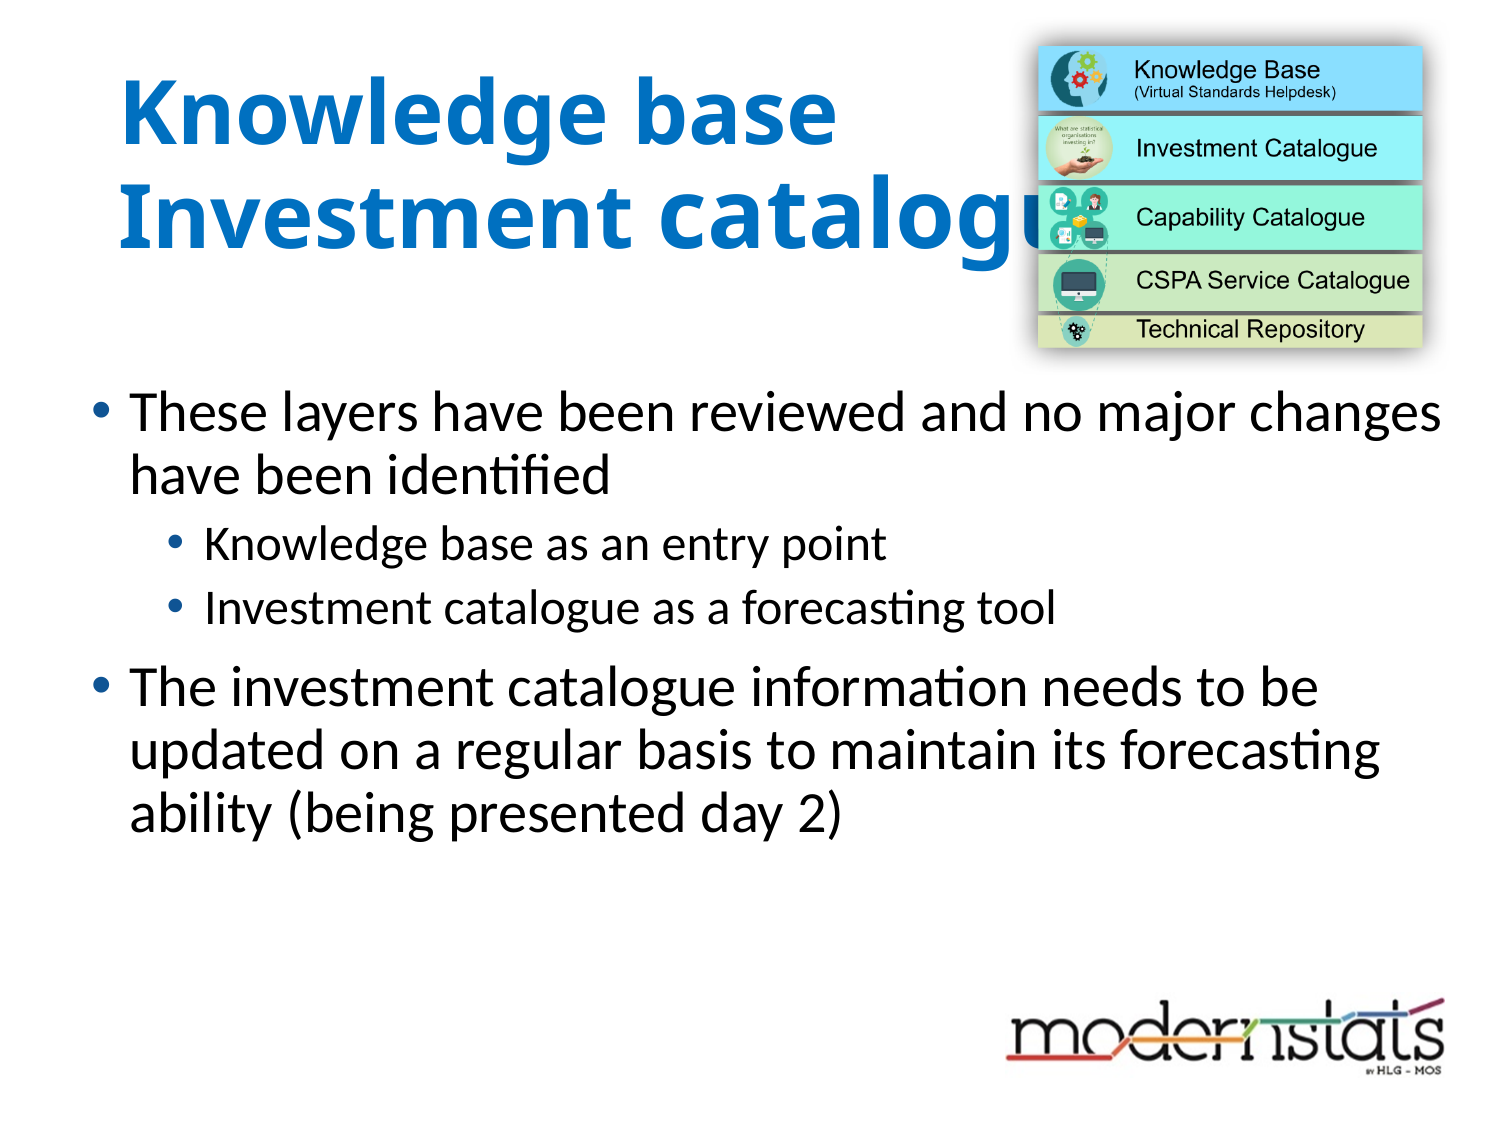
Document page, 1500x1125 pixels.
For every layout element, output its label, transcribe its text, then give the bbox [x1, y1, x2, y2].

list These layers have been reviewed and no major changes have been identified Knowledge base as an entry point Investment catalogue as a forecasting tool The investment catalogue information needs to be updated on a regular basis to maintain its forecasting ability (being presented day 2) [76, 373, 1464, 941]
title Knowledge base Investment catalogue [103, 59, 1016, 278]
picture [1038, 46, 1425, 358]
picture [1005, 992, 1445, 1078]
